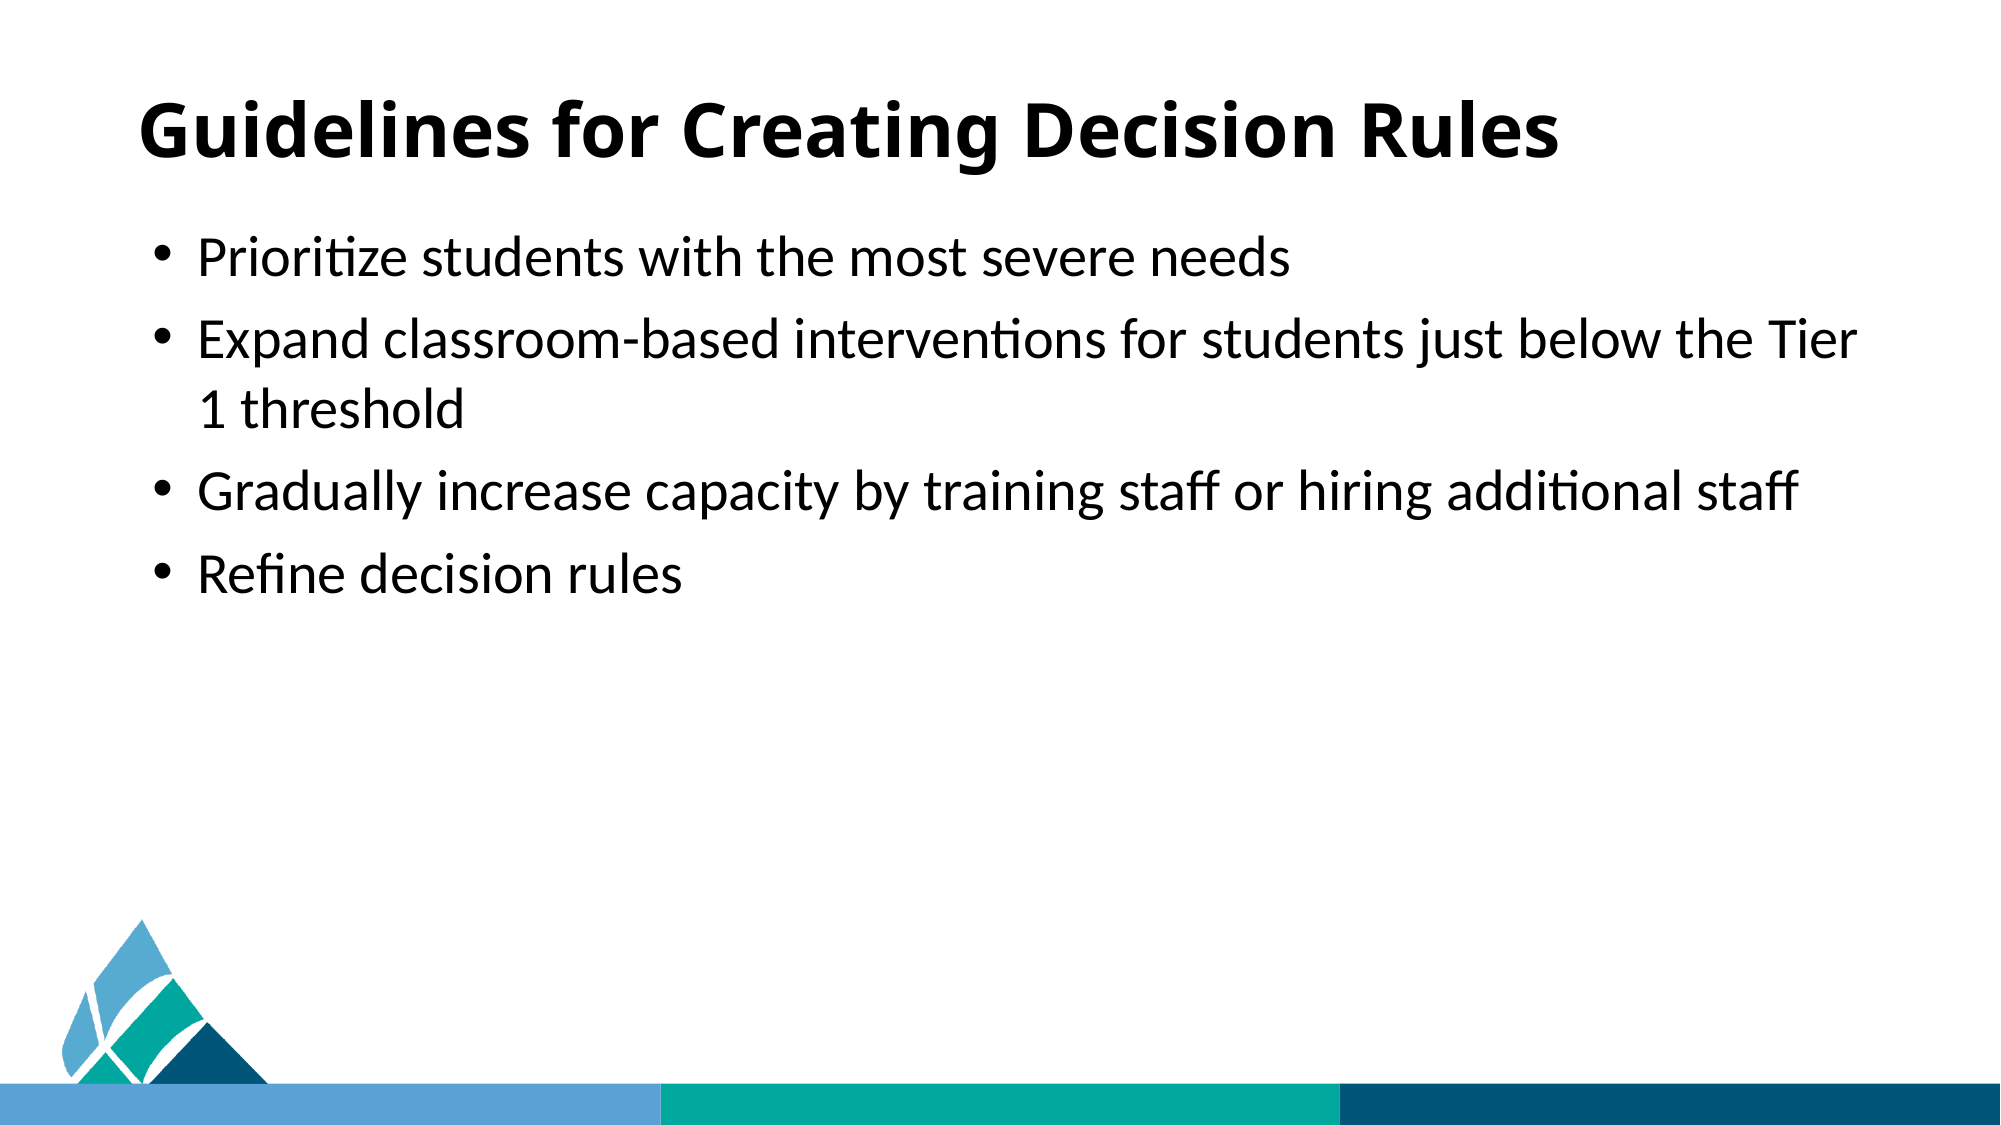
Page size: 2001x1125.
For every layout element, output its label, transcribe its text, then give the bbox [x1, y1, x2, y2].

list Prioritize students with the most severe needs Expand classroom-based interventions for students just below the Tier 1 threshold Gradually increase capacity by training staff or hiring additional staff Refine decision rules [137, 217, 1863, 931]
title Guidelines for Creating Decision Rules [137, 59, 1863, 195]
picture [62, 919, 268, 1084]
